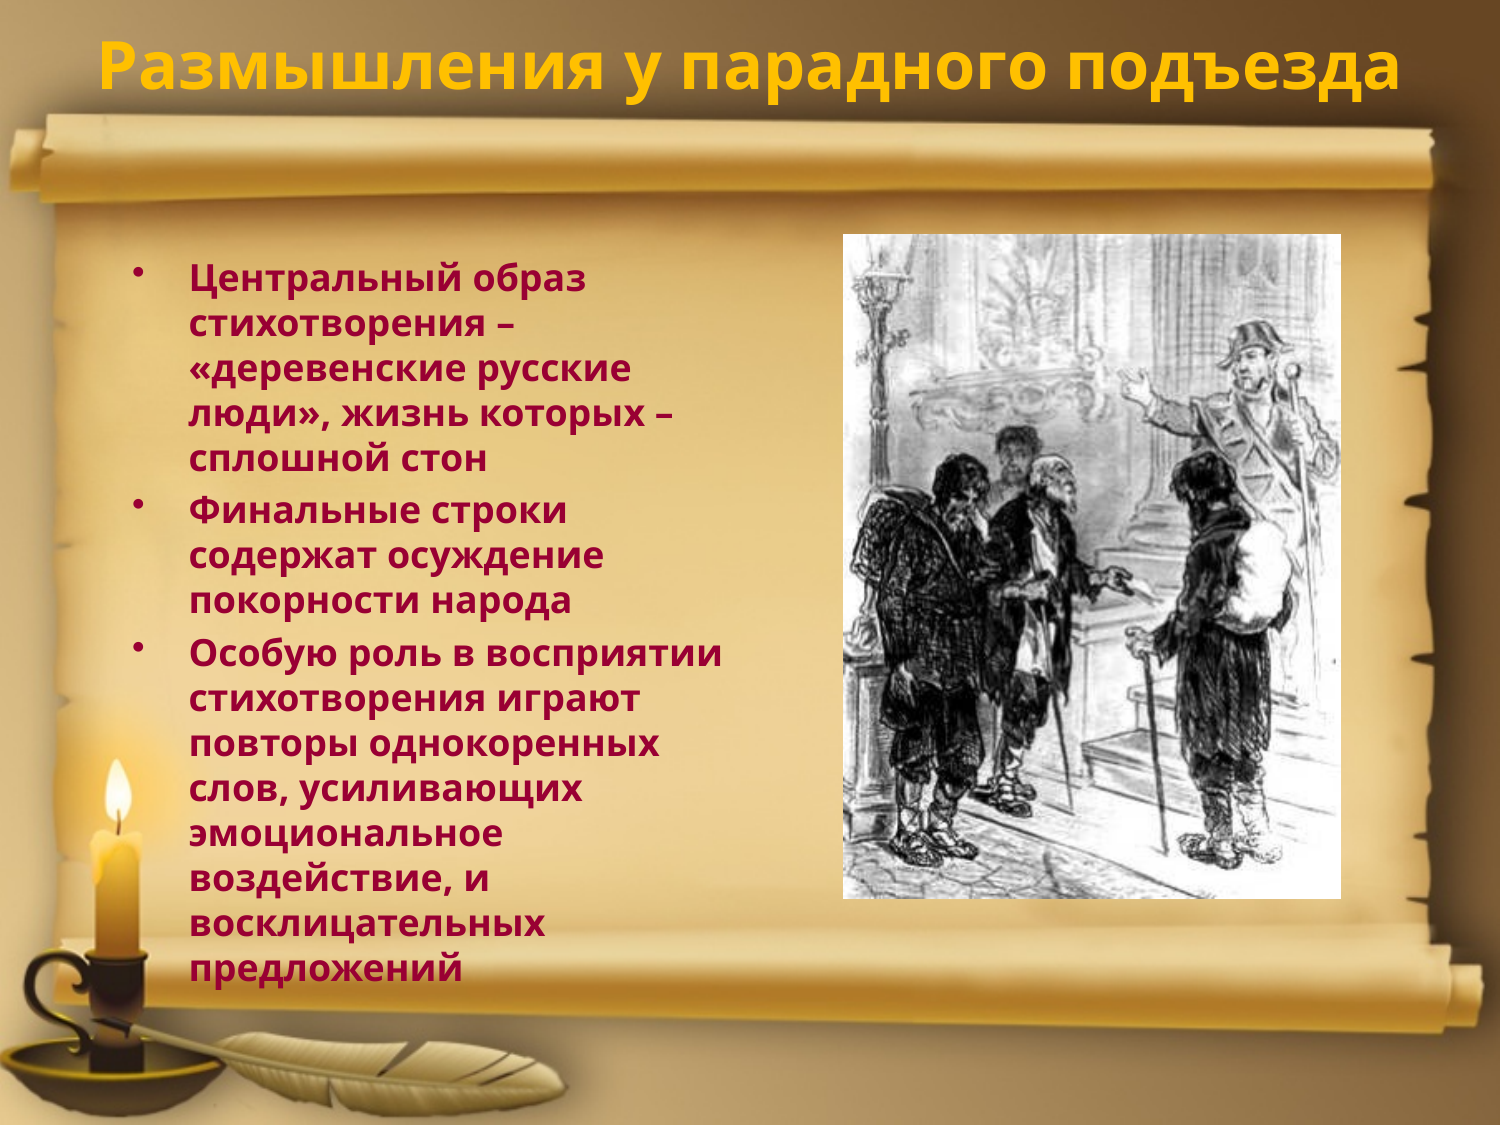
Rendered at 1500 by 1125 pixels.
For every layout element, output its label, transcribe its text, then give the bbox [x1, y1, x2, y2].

picture [0, 0, 1500, 1125]
title Размышления у парадного подъезда [74, 0, 1426, 126]
list Центральный образ стихотворения – «деревенские русские люди», жизнь которых – сплошной стон Финальные строки содержат осуждение покорности народа Особую роль в восприятии стихотворения играют повторы однокоренных слов, усиливающих эмоциональное воздействие, и восклицательных предложений [116, 245, 762, 1006]
